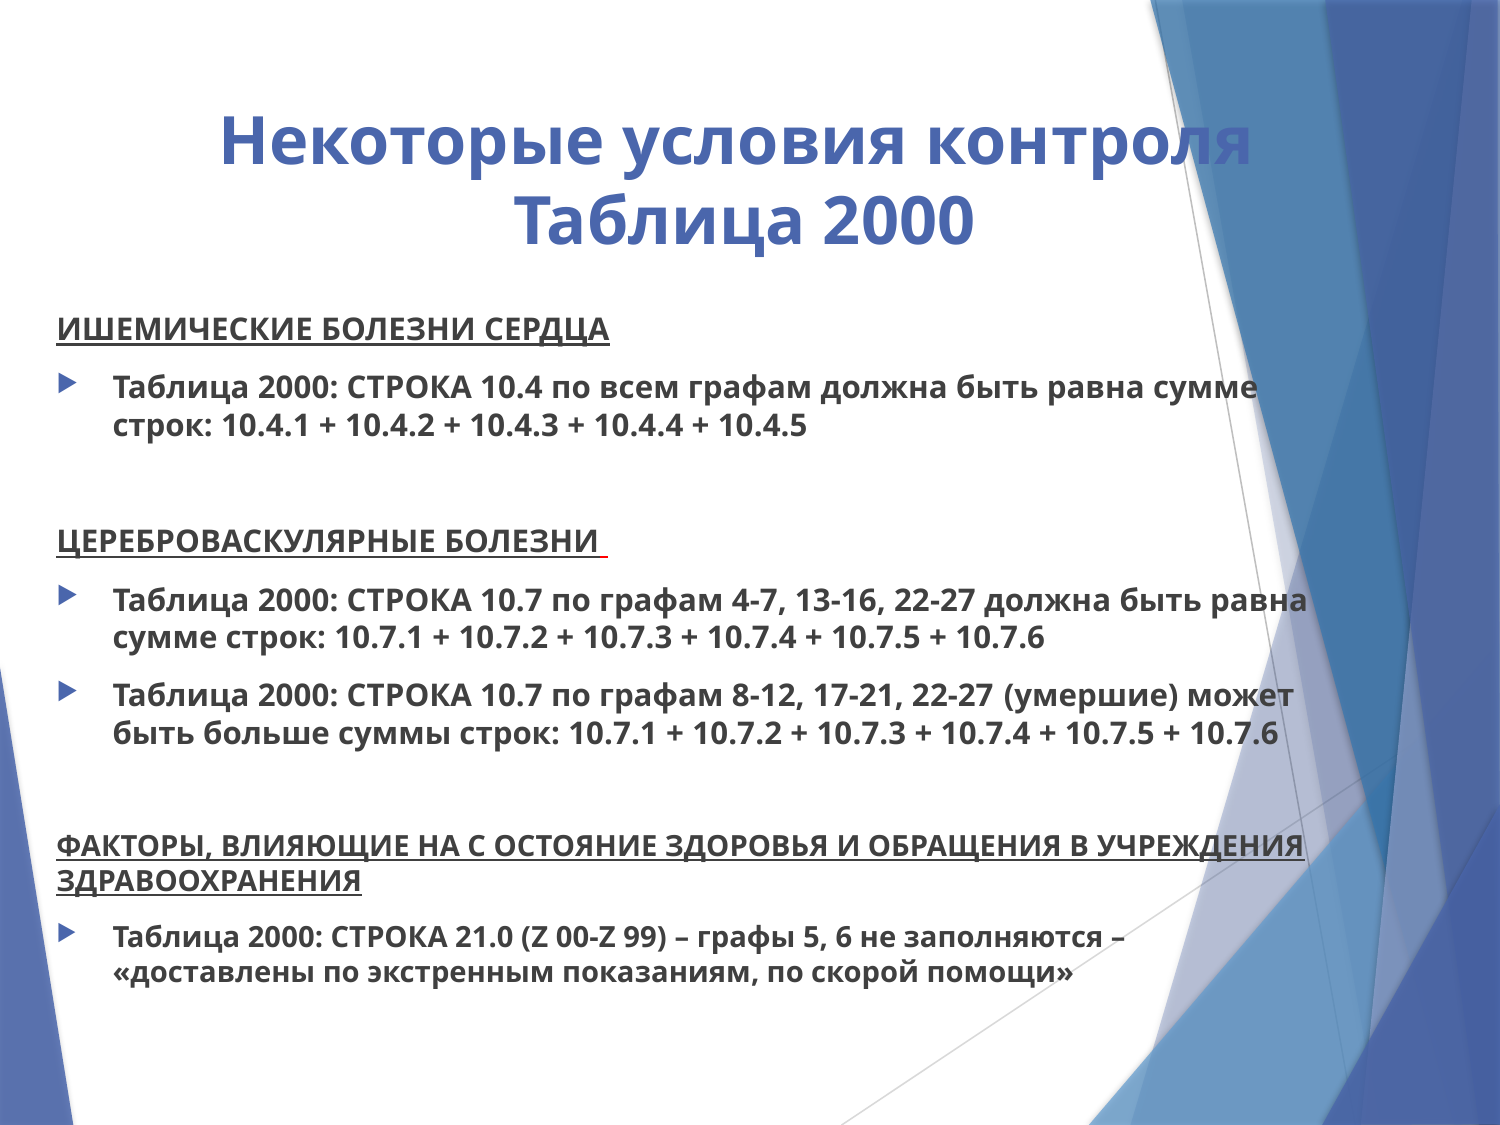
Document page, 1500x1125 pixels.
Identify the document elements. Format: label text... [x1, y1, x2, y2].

list ИШЕМИЧЕСКИЕ БОЛЕЗНИ СЕРДЦА Таблица 2000: СТРОКА 10.4 по всем графам должна быть равна сумме строк: 10.4.1 + 10.4.2 + 10.4.3 + 10.4.4 + 10.4.5 ЦЕРЕБРОВАСКУЛЯРНЫЕ БОЛЕЗНИ Таблица 2000: СТРОКА 10.7 по графам 4-7, 13-16, 22-27 должна быть равна сумме строк: 10.7.1 + 10.7.2 + 10.7.3 + 10.7.4 + 10.7.5 + 10.7.6 Таблица 2000: СТРОКА 10.7 по графам 8-12, 17-21, 22-27 (умершие) может быть больше суммы строк: 10.7.1 + 10.7.2 + 10.7.3 + 10.7.4 + 10.7.5 + 10.7.6 ФАКТОРЫ, ВЛИЯЮЩИЕ НА С ОСТОЯНИЕ ЗДОРОВЬЯ И ОБРАЩЕНИЯ В УЧРЕЖДЕНИЯ ЗДРАВООХРАНЕНИЯ Таблица 2000: СТРОКА 21.0 (Z 00-Z 99) – графы 5, 6 не заполняются – «доставлены по экстренным показаниям, по скорой помощи» [41, 243, 1329, 1102]
title Некоторые условия контроля Таблица 2000 [64, 90, 1425, 256]
